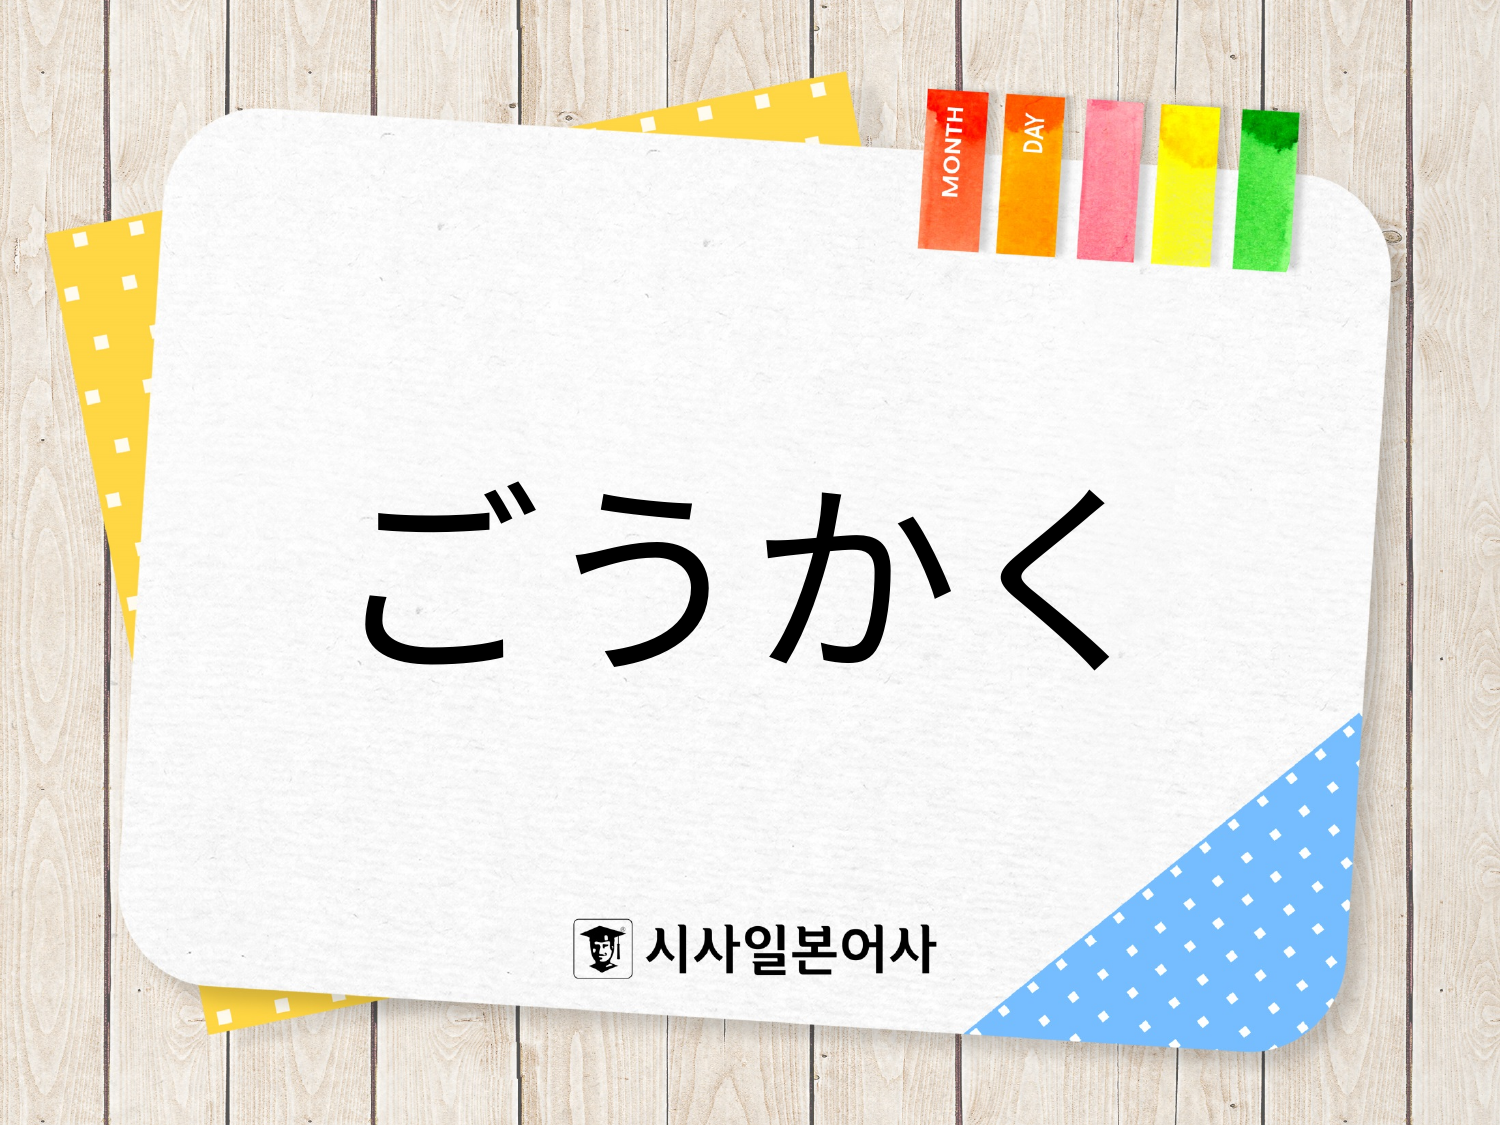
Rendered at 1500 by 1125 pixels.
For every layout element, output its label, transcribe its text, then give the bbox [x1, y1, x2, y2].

picture [0, 0, 1500, 1125]
title ごうかく [75, 338, 1425, 811]
